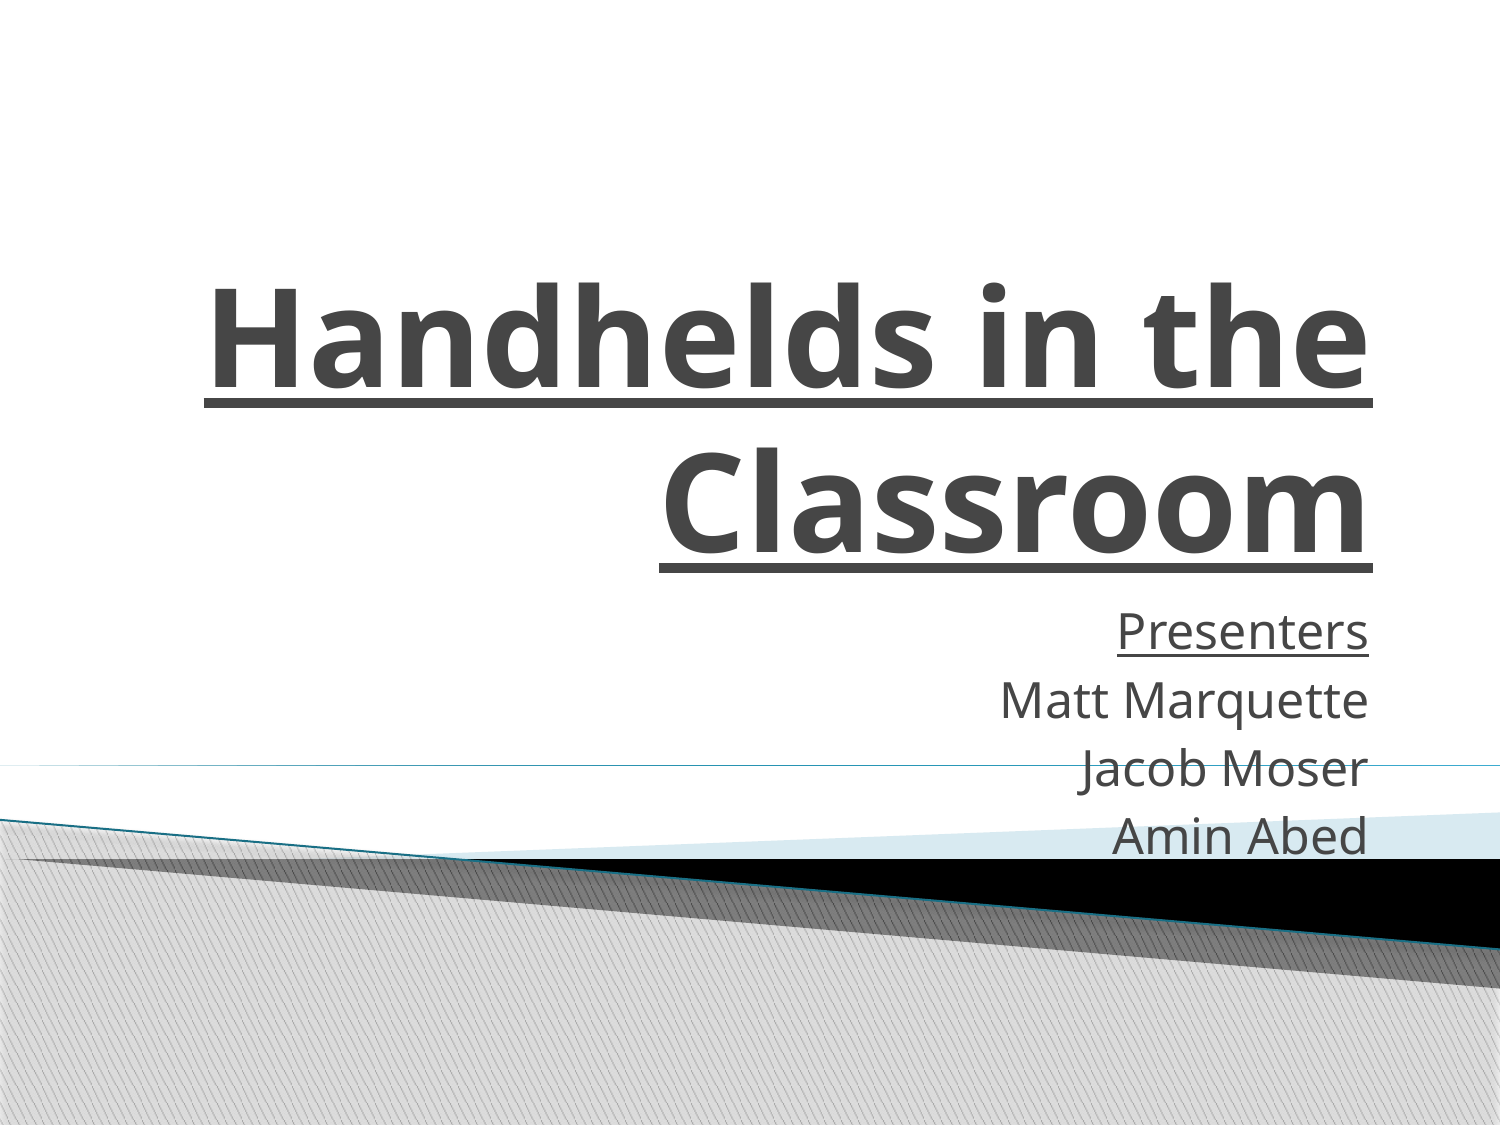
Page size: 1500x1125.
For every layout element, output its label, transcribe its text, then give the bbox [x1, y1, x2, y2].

title Handhelds in the Classroom [112, 287, 1388, 588]
subtitle Presenters Matt Marquette Jacob Moser Amin Abed [112, 592, 1388, 790]
picture [5, 859, 1500, 989]
